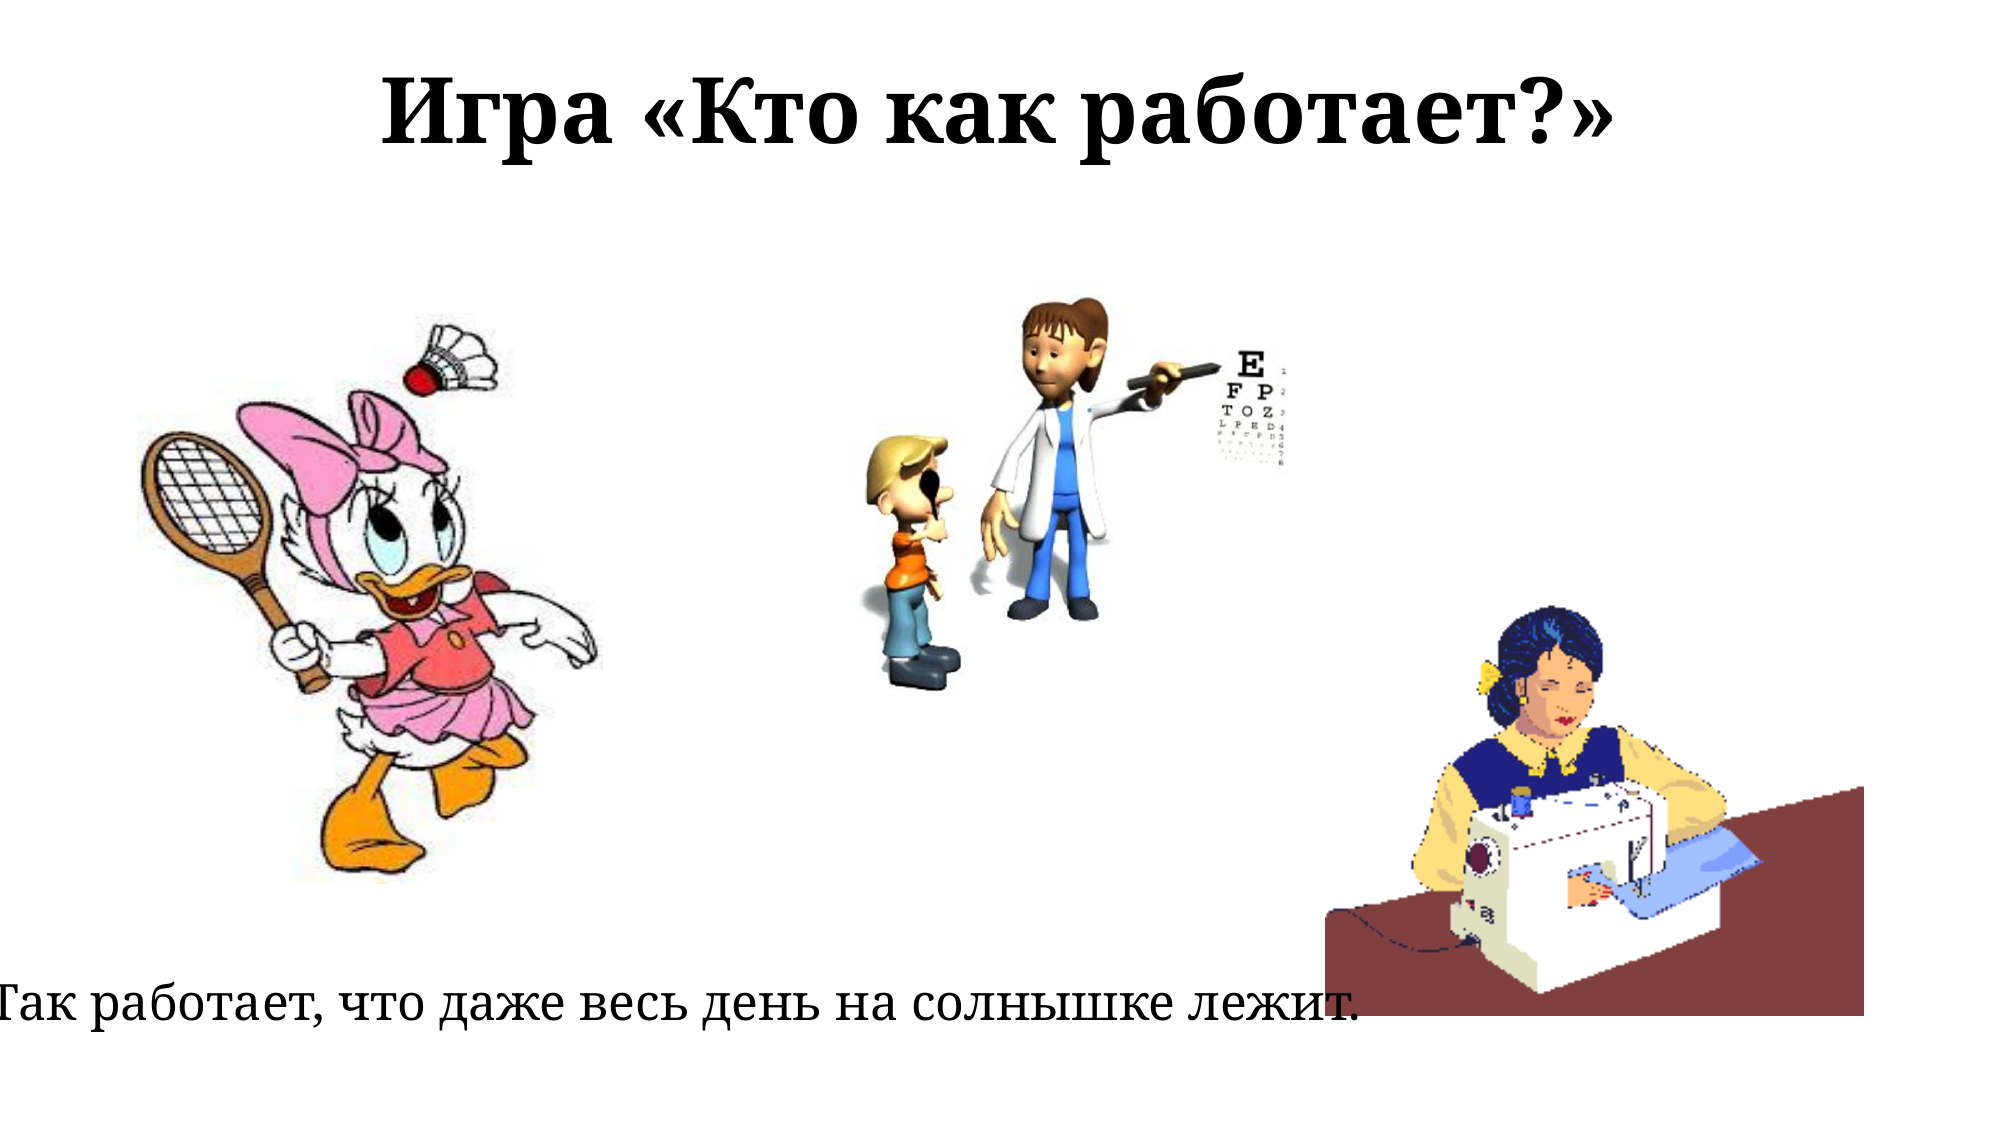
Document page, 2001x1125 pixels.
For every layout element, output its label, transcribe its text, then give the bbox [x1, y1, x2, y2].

picture [831, 258, 1864, 1016]
text_box Так работает, что даже весь день на солнышке лежит. [0, 962, 1377, 1038]
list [137, 313, 603, 885]
title Игра «Кто как работает?» [137, 59, 1863, 278]
